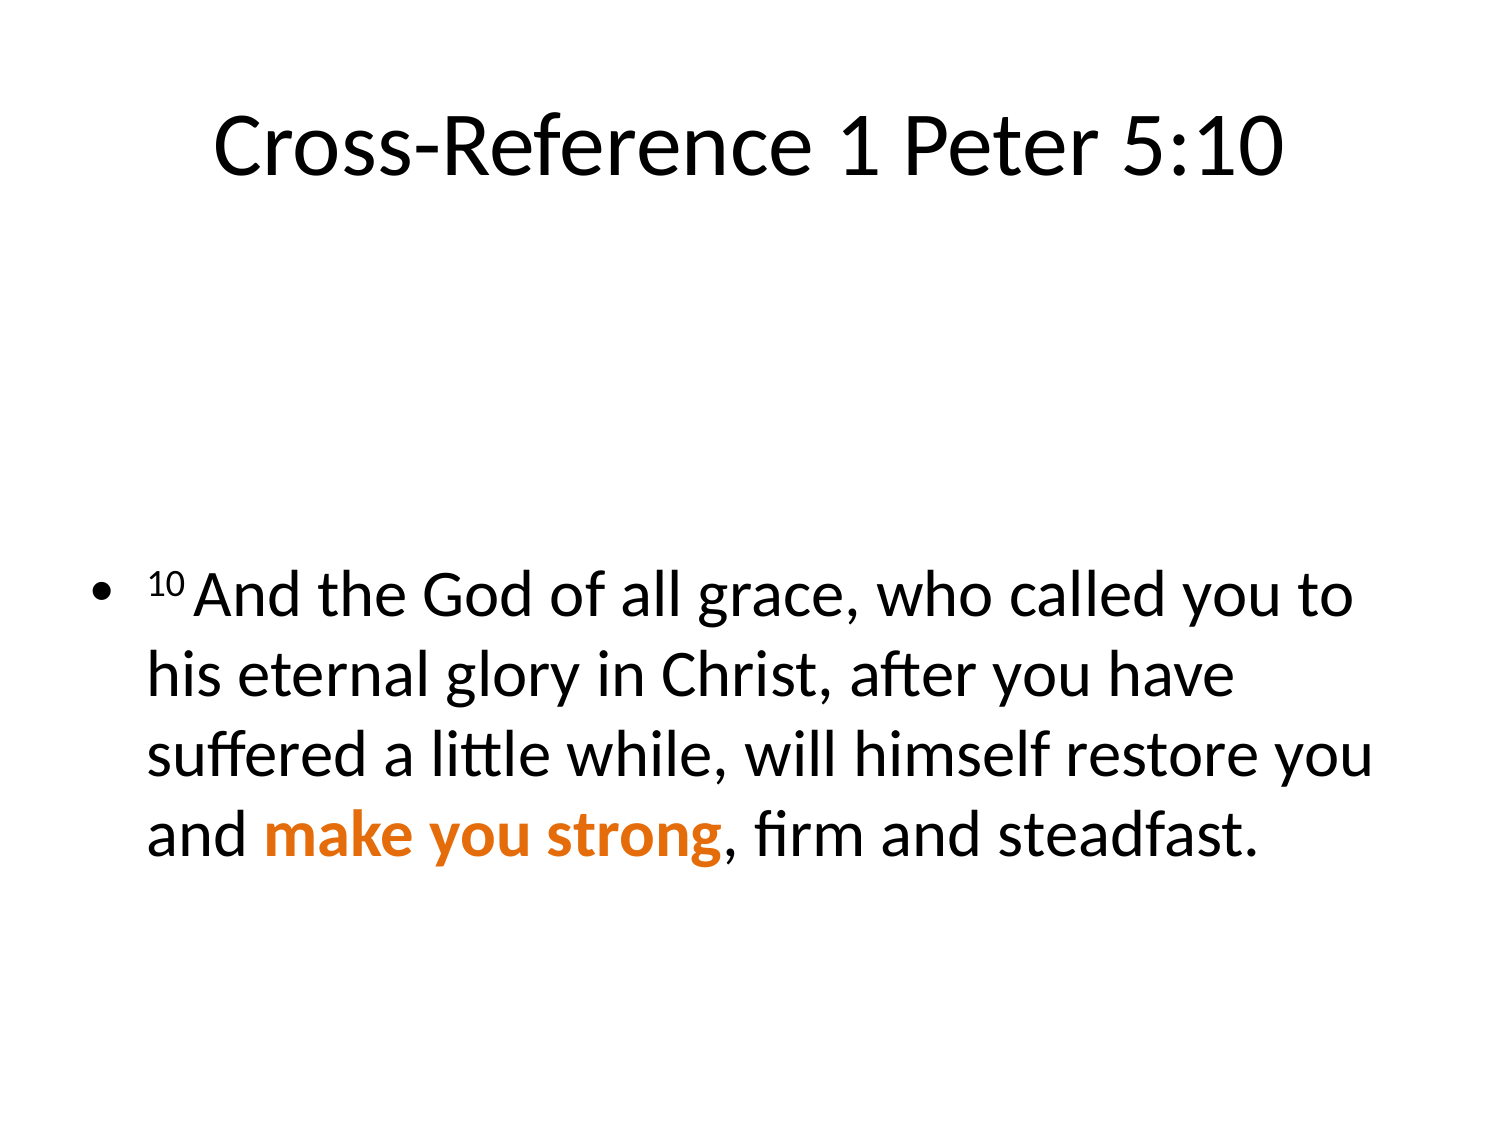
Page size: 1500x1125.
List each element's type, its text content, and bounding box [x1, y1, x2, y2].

title Cross-Reference 1 Peter 5:10 [75, 45, 1425, 233]
list 10 And the God of all grace, who called you to his eternal glory in Christ, after you have suffered a little while, will himself restore you and make you strong, firm and steadfast. [75, 262, 1425, 1005]
